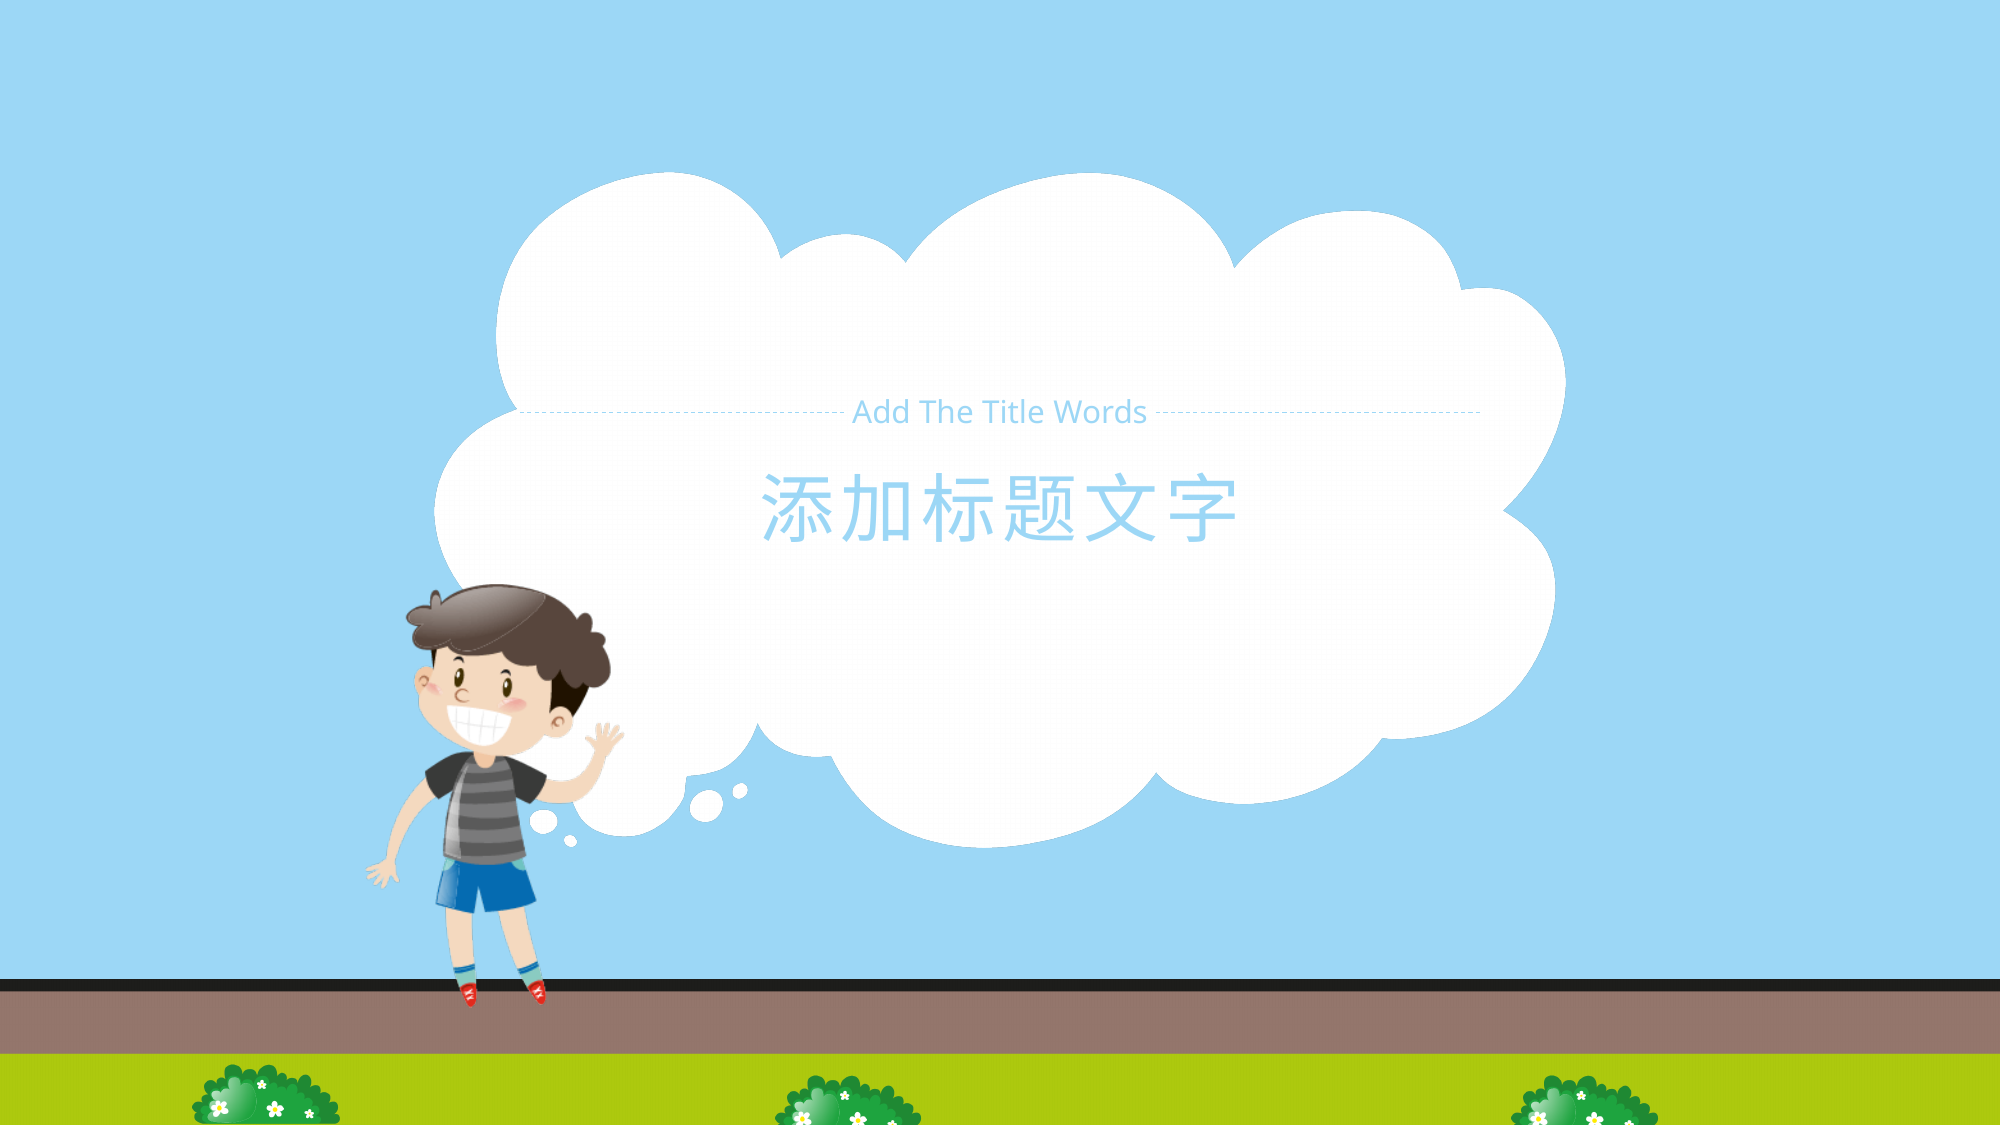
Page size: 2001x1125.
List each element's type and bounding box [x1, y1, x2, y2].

picture [0, 172, 2000, 1125]
